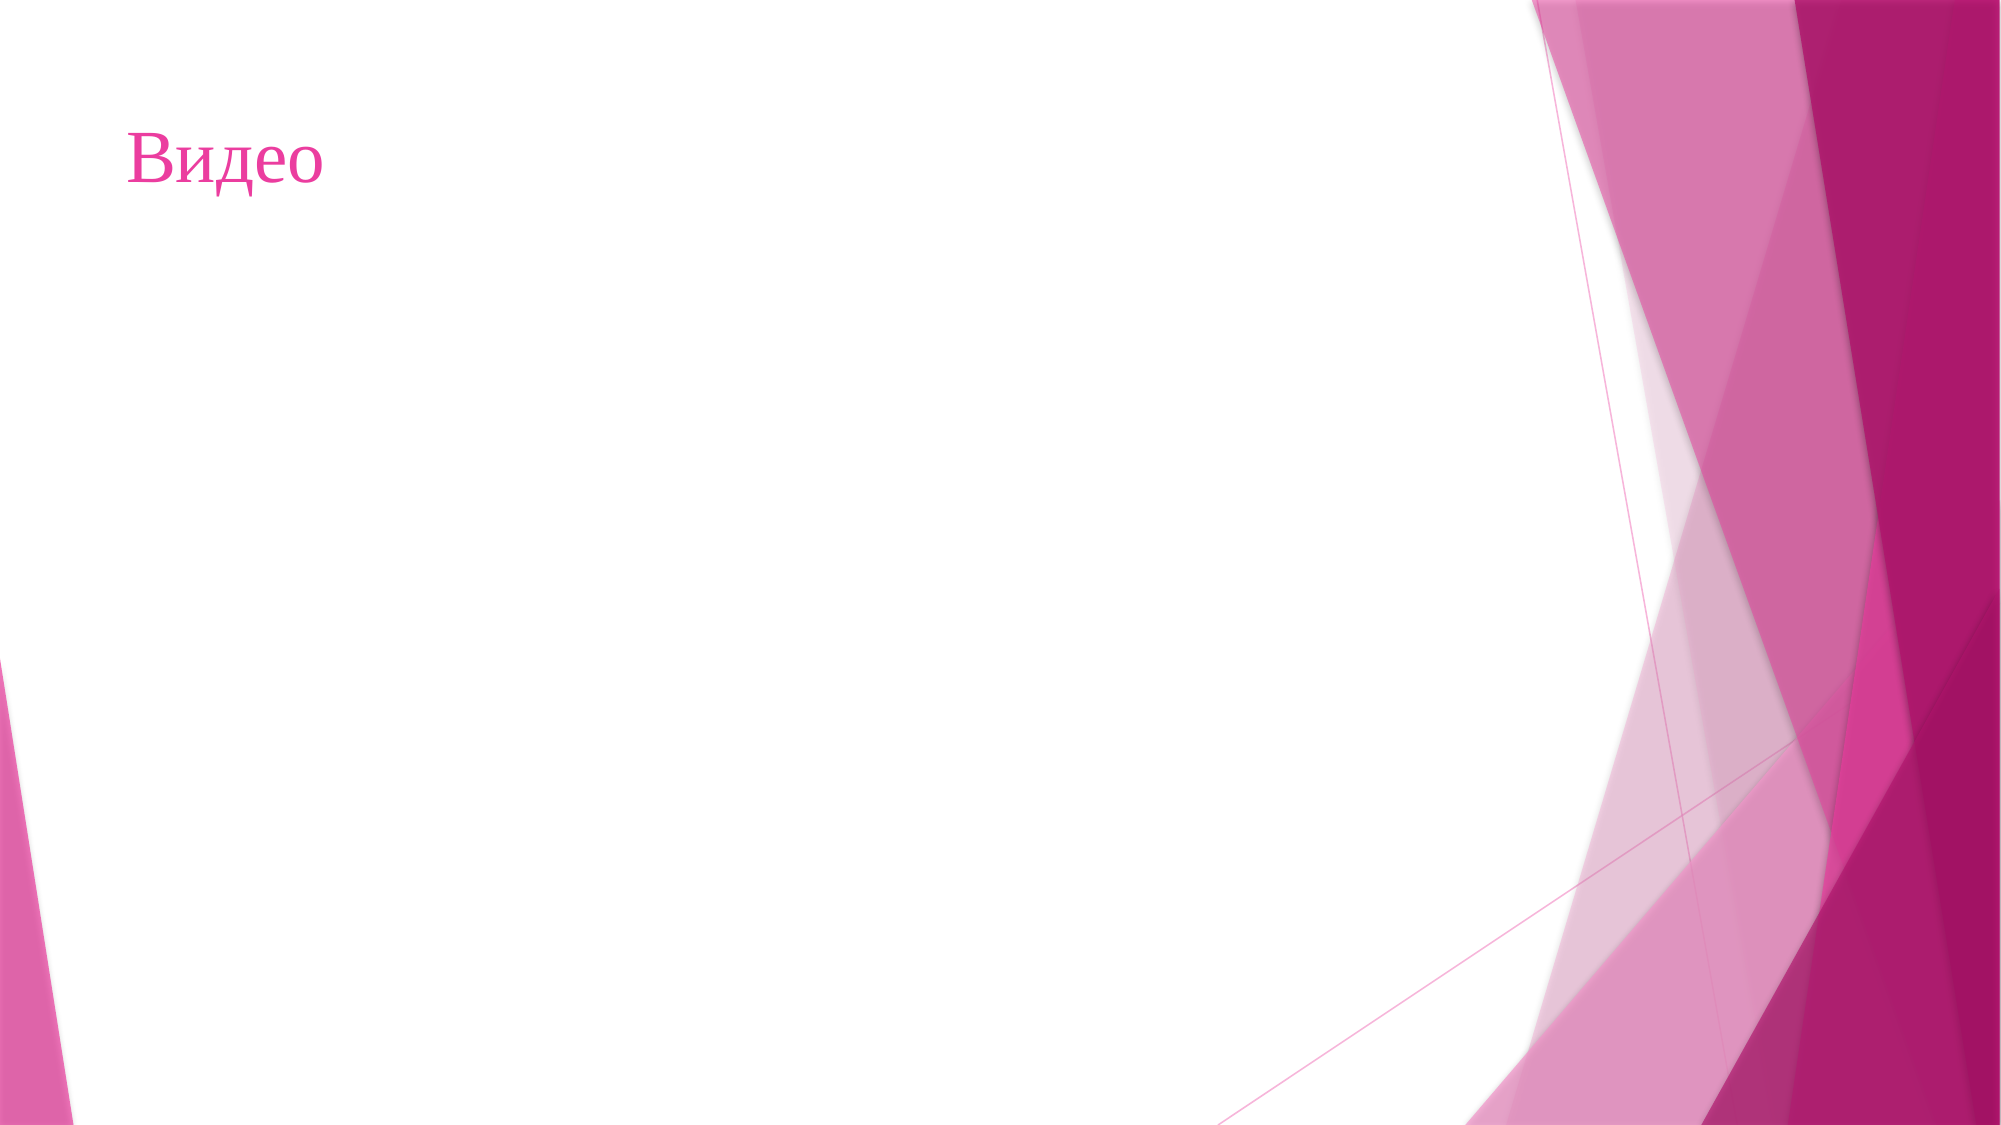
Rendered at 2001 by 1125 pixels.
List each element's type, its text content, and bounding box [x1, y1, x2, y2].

title Видео [111, 99, 1522, 317]
